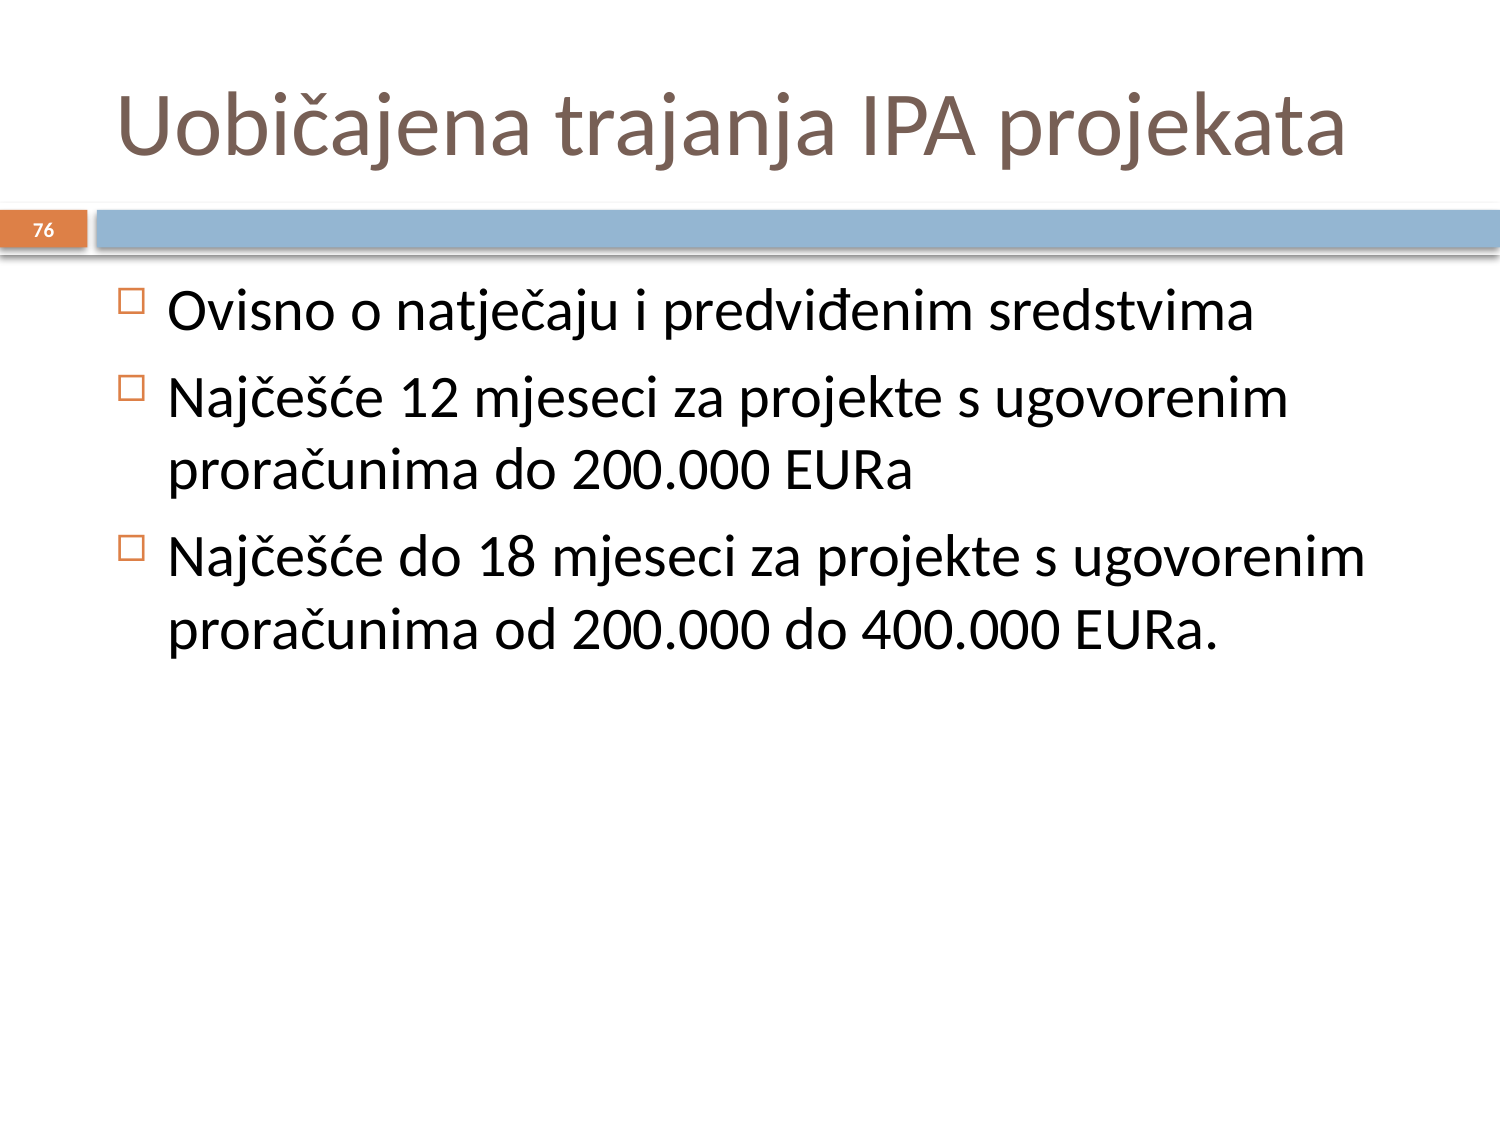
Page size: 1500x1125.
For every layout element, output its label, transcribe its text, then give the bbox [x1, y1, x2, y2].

title Uobičajena trajanja IPA projekata [100, 37, 1439, 201]
list Ovisno o natječaju i predviđenim sredstvima Najčešće 12 mjeseci za projekte s ugovorenim proračunima do 200.000 EURa Najčešće do 18 mjeseci za projekte s ugovorenim proračunima od 200.000 do 400.000 EURa. [100, 262, 1439, 1001]
slide_number 76 [0, 208, 88, 249]
